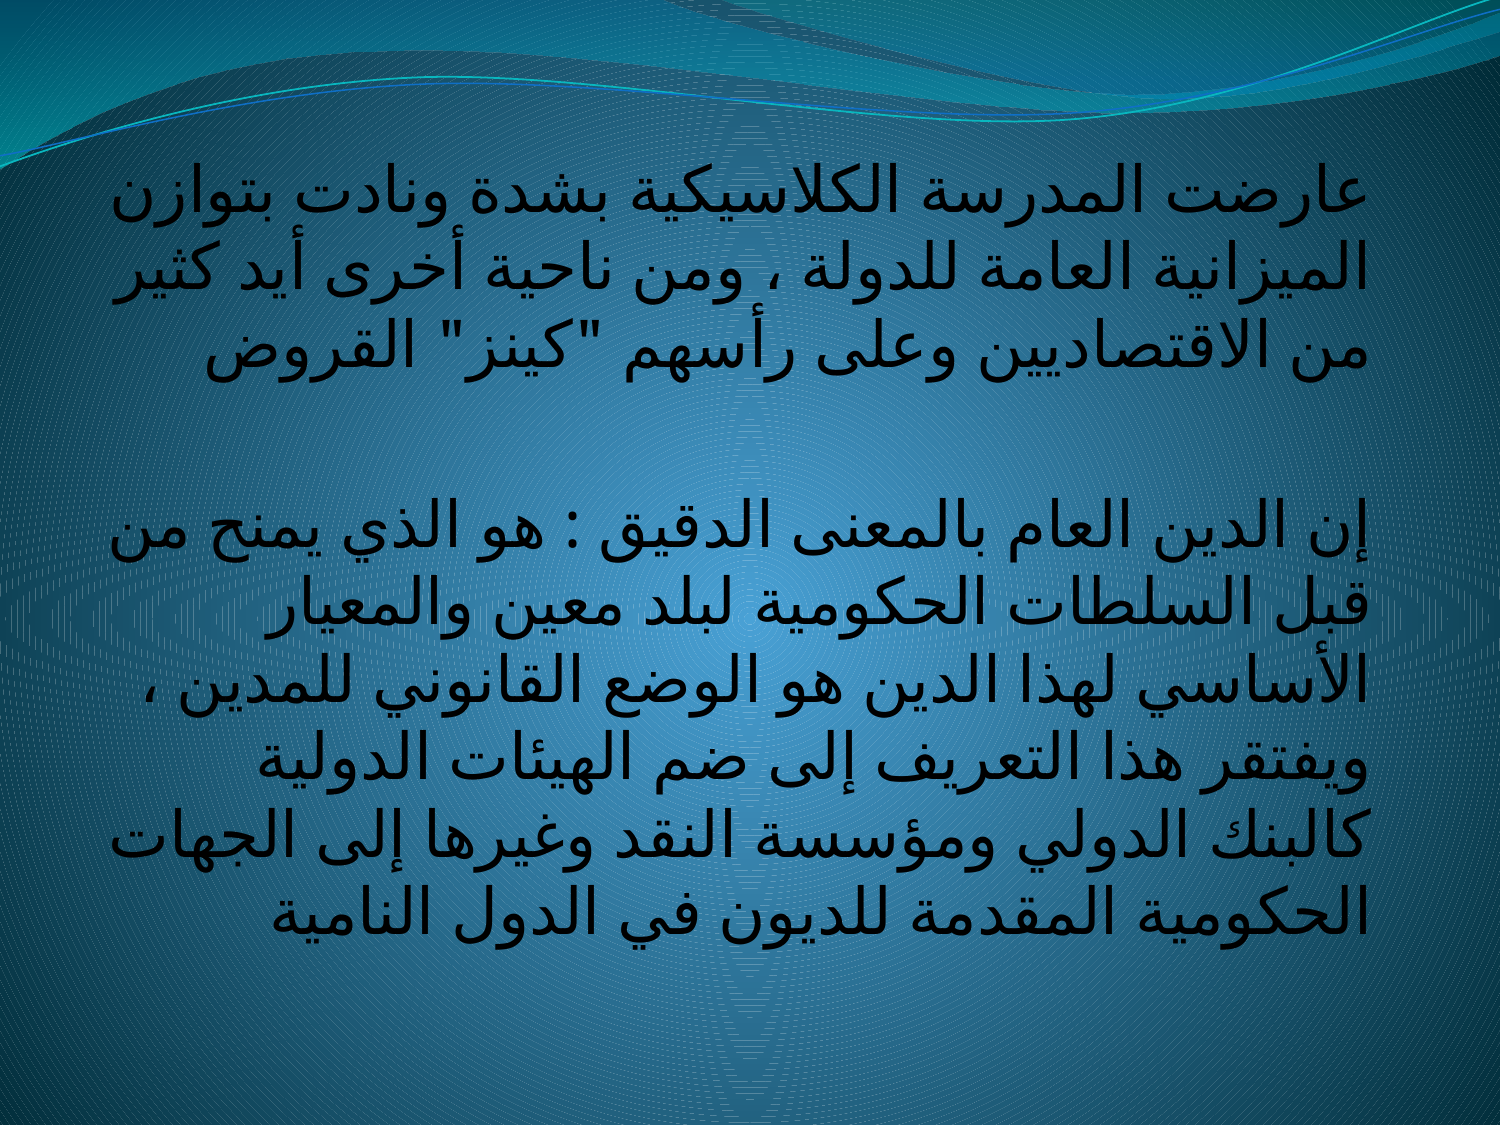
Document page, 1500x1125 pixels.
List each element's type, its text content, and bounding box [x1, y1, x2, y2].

subtitle عارضت المدرسة الكلاسيكية بشدة ونادت بتوازن الميزانية العامة للدولة ، ومن ناحية أخرى أيد كثير من الاقتصاديين وعلى رأسهم "كينز" القروض إن الدين العام بالمعنى الدقيق : هو الذي يمنح من قبل السلطات الحكومية لبلد معين والمعيار الأساسي لهذا الدين هو الوضع القانوني للمدين ، ويفتقر هذا التعريف إلى ضم الهيئات الدولية كالبنك الدولي ومؤسسة النقد وغيرها إلى الجهات الحكومية المقدمة للديون في الدول النامية [87, 140, 1376, 973]
